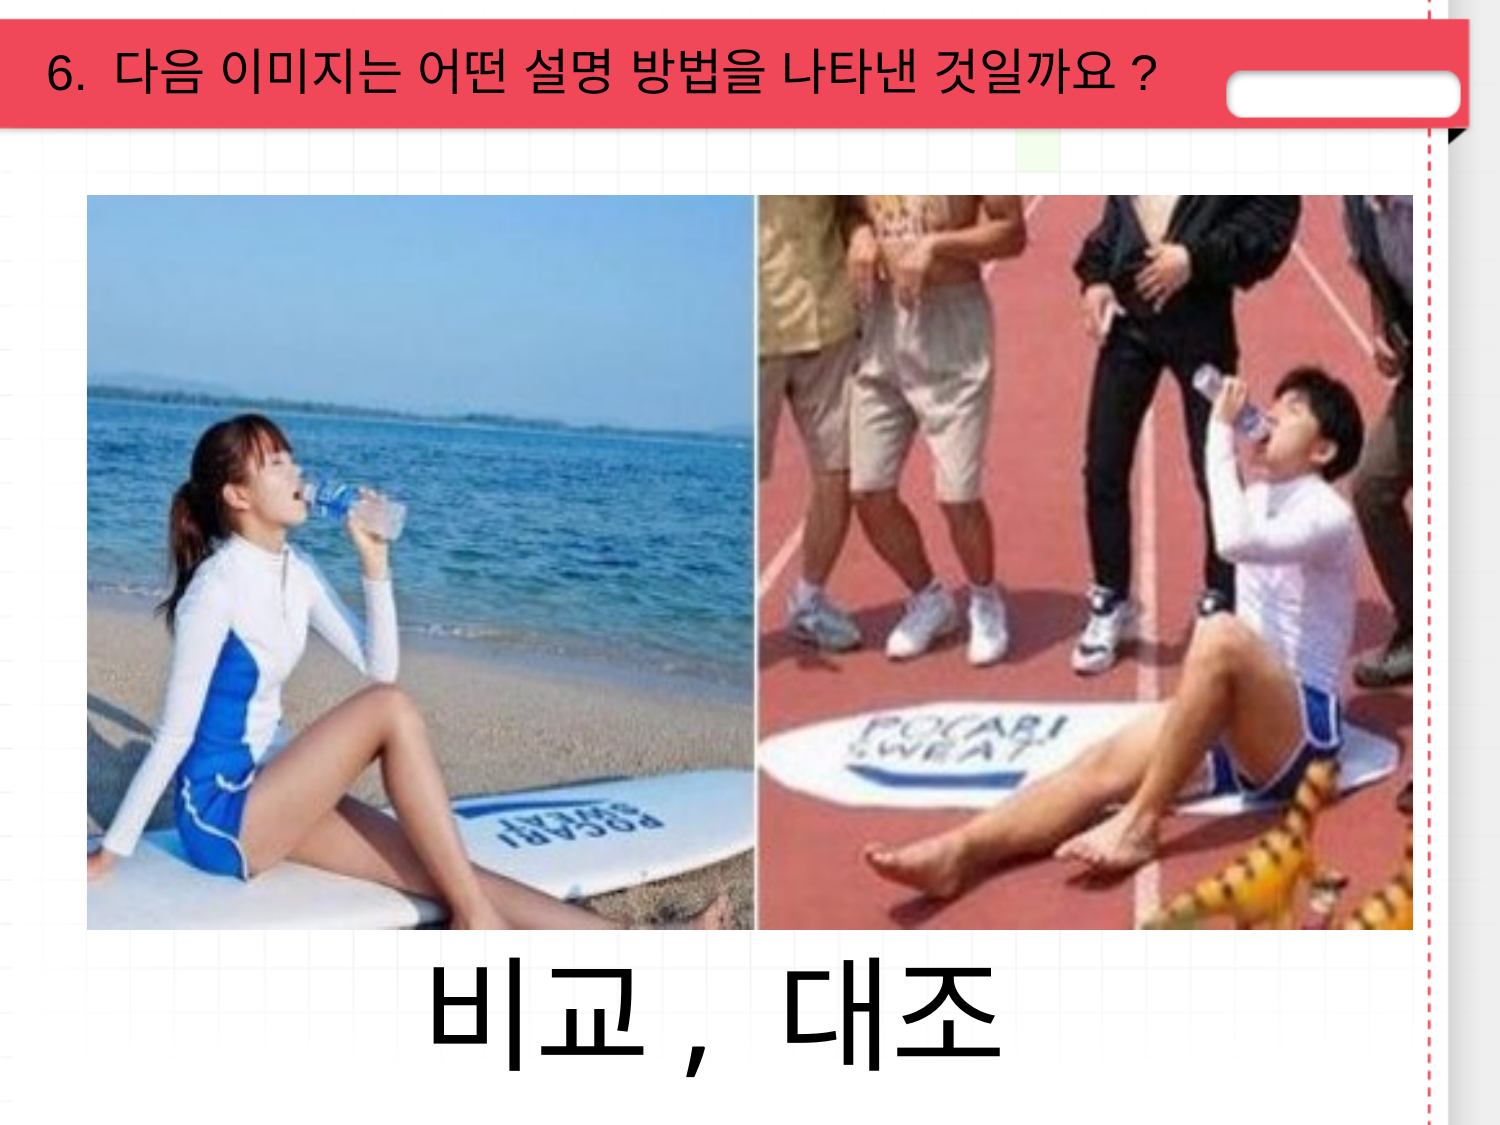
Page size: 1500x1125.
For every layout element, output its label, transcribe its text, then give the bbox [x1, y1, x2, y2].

text_box 비교, 대조 [406, 938, 1095, 1094]
picture [0, 0, 1500, 1125]
text_box 6. 다음 이미지는 어떤 설명 방법을 나타낸 것일까요? [31, 33, 1382, 109]
